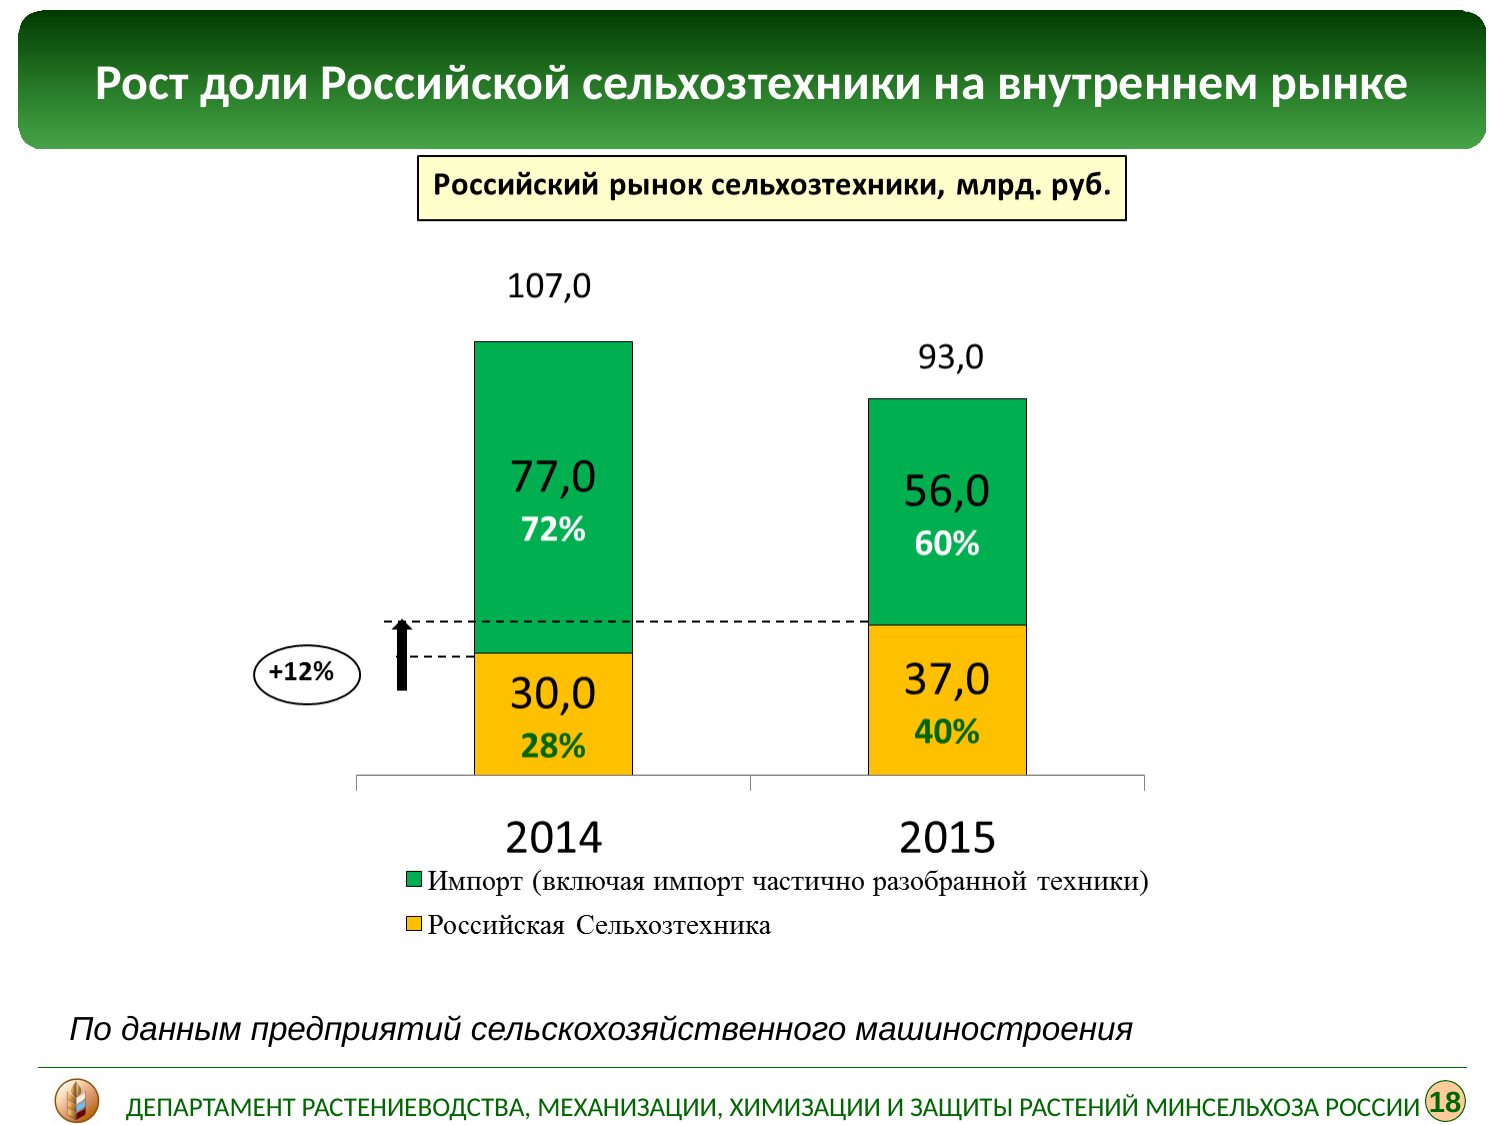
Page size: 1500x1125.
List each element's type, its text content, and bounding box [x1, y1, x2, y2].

text_box [1435, 1080, 1461, 1088]
text_box [1435, 1113, 1462, 1122]
text_box Рост доли Российской сельхозтехники на внутреннем рынке [18, 10, 1486, 149]
text_box По данным предприятий сельскохозяйственного машиностроения [54, 1021, 1448, 1055]
text_box 18 [1435, 1088, 1485, 1113]
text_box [46, 140, 1471, 1013]
picture [52, 1074, 102, 1125]
text_box ДЕПАРТАМЕНТ РАСТЕНИЕВОДСТВА, МЕХАНИЗАЦИИ, ХИМИЗАЦИИ И ЗАЩИТЫ РАСТЕНИЙ МИНСЕЛЬХОЗА РОССИИ [111, 1081, 1435, 1125]
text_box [311, 207, 1233, 965]
